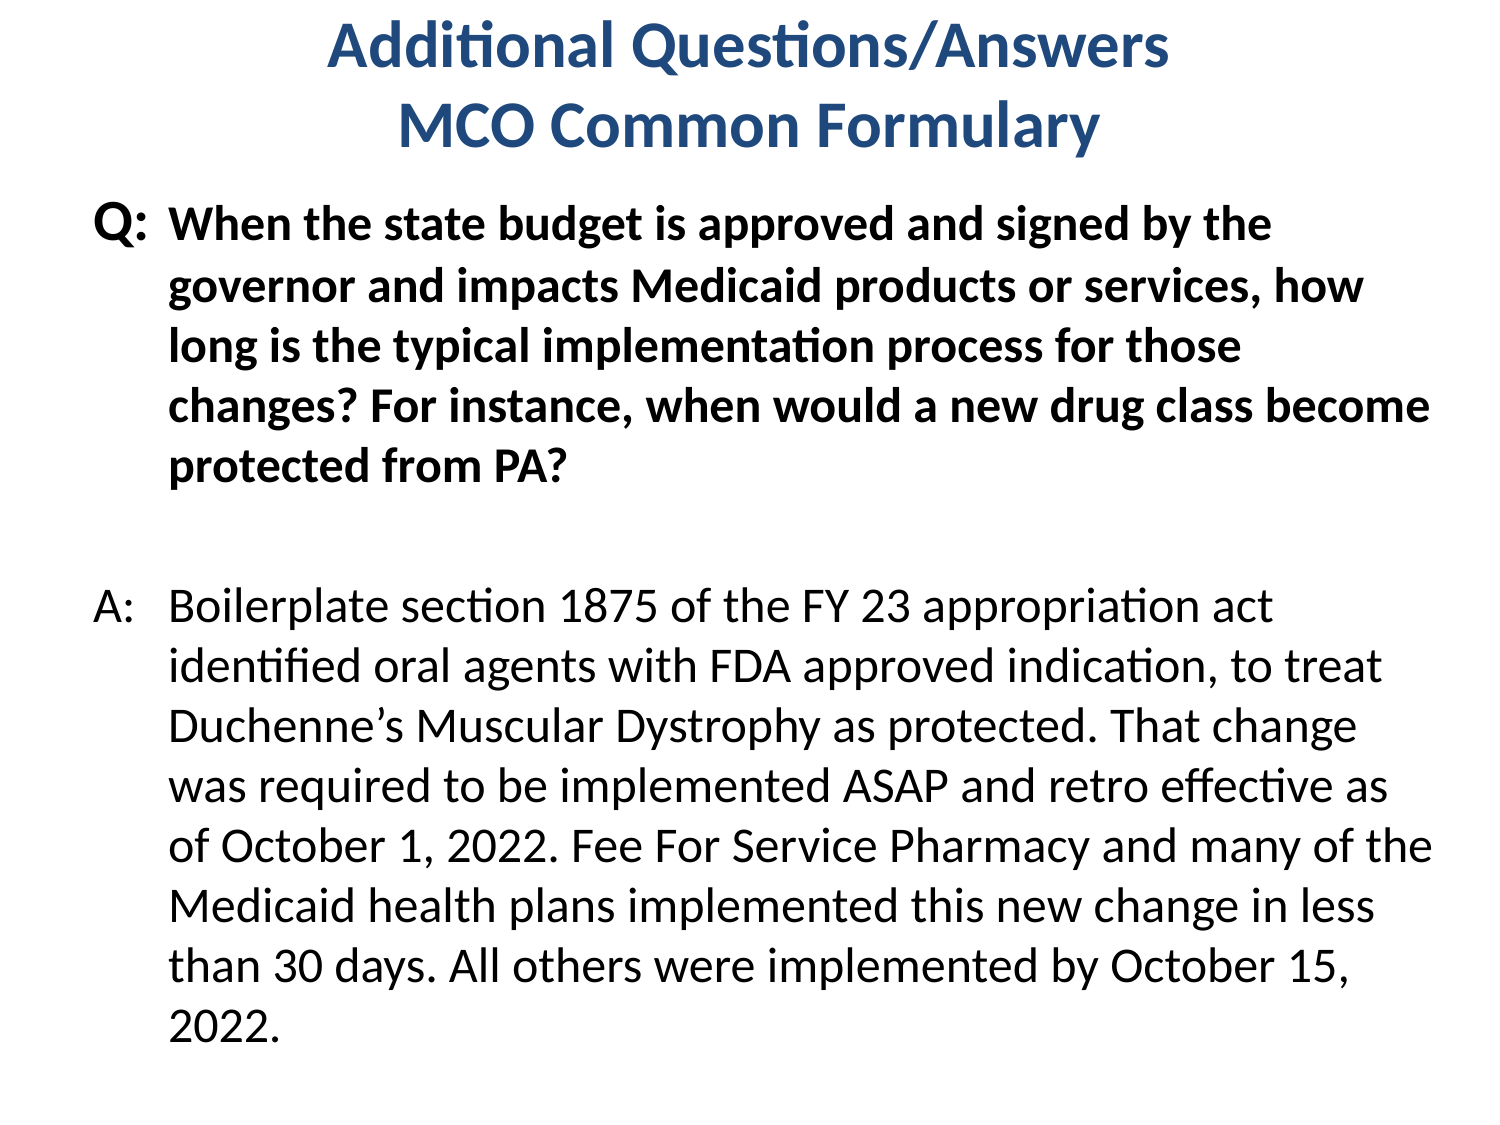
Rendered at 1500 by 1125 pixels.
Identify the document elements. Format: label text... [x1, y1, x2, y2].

list Q: When the state budget is approved and signed by the governor and impacts Medicaid products or services, how long is the typical implementation process for those changes? For instance, when would a new drug class become protected from PA? A: Boilerplate section 1875 of the FY 23 appropriation act identified oral agents with FDA approved indication, to treat Duchenne’s Muscular Dystrophy as protected. That change was required to be implemented ASAP and retro effective as of October 1, 2022. Fee For Service Pharmacy and many of the Medicaid health plans implemented this new change in less than 30 days. All others were implemented by October 15, 2022. [78, 174, 1450, 1063]
title Additional Questions/Answers MCO Common Formulary [49, 37, 1450, 125]
